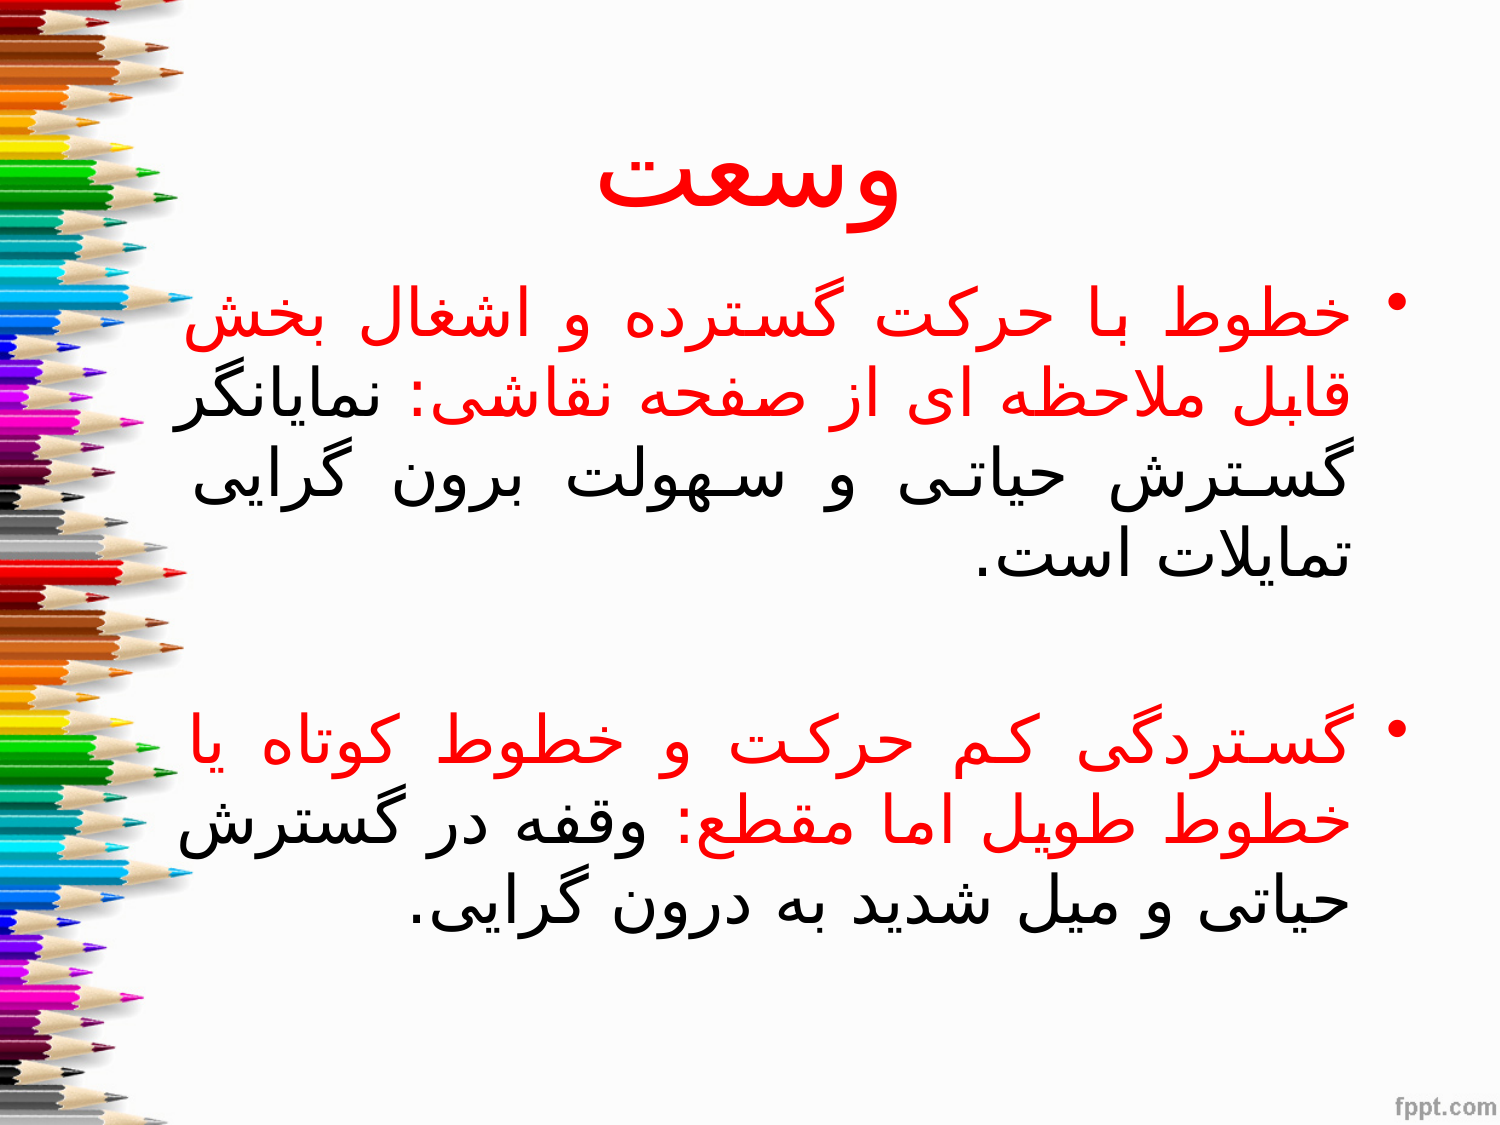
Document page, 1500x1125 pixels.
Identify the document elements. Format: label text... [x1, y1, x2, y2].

list خطوط با حرکت گسترده و اشغال بخش قابل ملاحظه ای از صفحه نقاشی: نمایانگر گسترش حیاتی و سهولت برون گرایی تمایلات است. گستردگی کم حرکت و خطوط کوتاه یا خطوط طویل اما مقطع: وقفه در گسترش حیاتی و میل شدید به درون گرایی. [159, 262, 1425, 1005]
picture [0, 0, 1500, 1125]
title وسعت [75, 115, 1425, 209]
